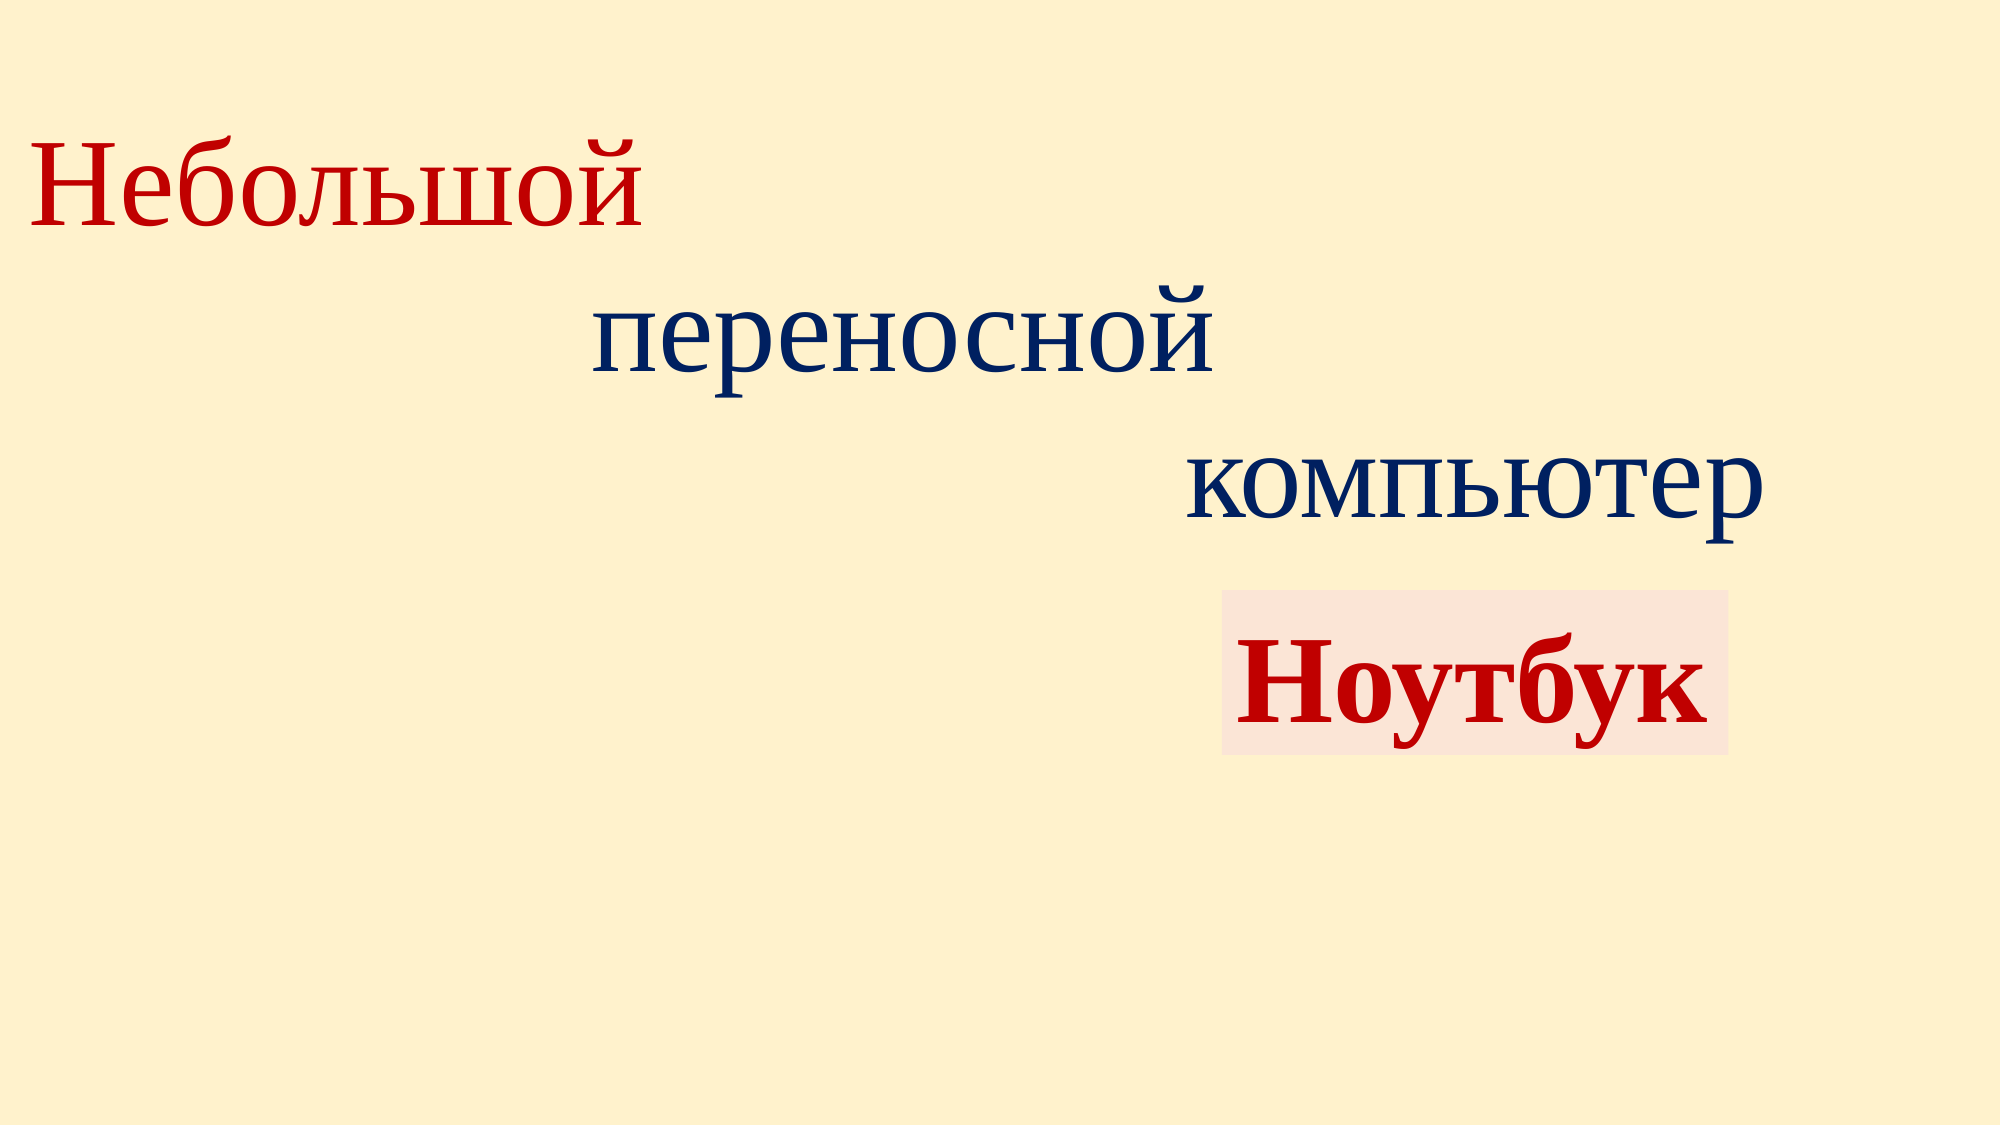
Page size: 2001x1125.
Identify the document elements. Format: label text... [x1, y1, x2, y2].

text_box Ноутбук [1221, 590, 1729, 755]
text_box Небольшой переносной компьютер [14, 118, 1986, 550]
